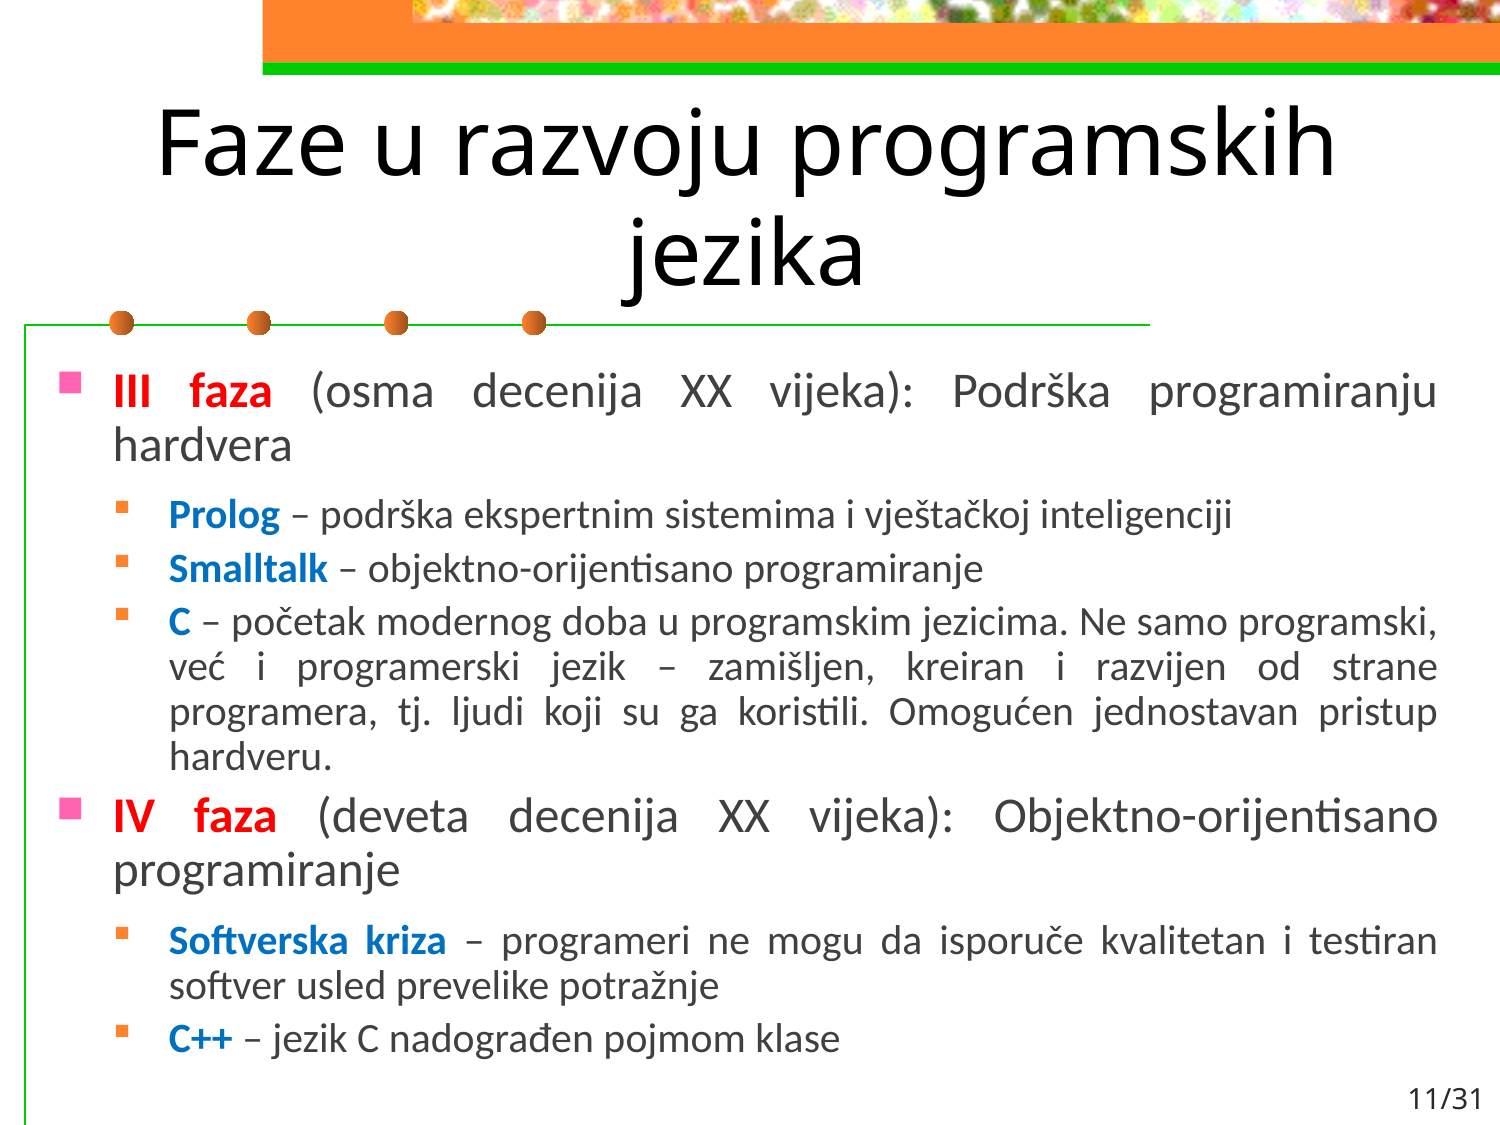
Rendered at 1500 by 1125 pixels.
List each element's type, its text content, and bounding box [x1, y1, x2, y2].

text_box 11/31 [1374, 1072, 1500, 1123]
picture [412, 0, 1500, 23]
list III faza (osma decenija XX vijeka): Podrška programiranju hardvera Prolog – podrška ekspertnim sistemima i vještačkoj inteligenciji Smalltalk – objektno-orijentisano programiranje C – početak modernog doba u programskim jezicima. Ne samo programski, već i programerski jezik – zamišljen, kreiran i razvijen od strane programera, tj. ljudi koji su ga koristili. Omogućen jednostavan pristup hardveru. IV faza (deveta decenija XX vijeka): Objektno-orijentisano programiranje Softverska kriza – programeri ne mogu da isporuče kvalitetan i testiran softver usled prevelike potražnje C++ – jezik C nadograđen pojmom klase [41, 356, 1454, 1094]
title Faze u razvoju programskih jezika [29, 99, 1466, 288]
